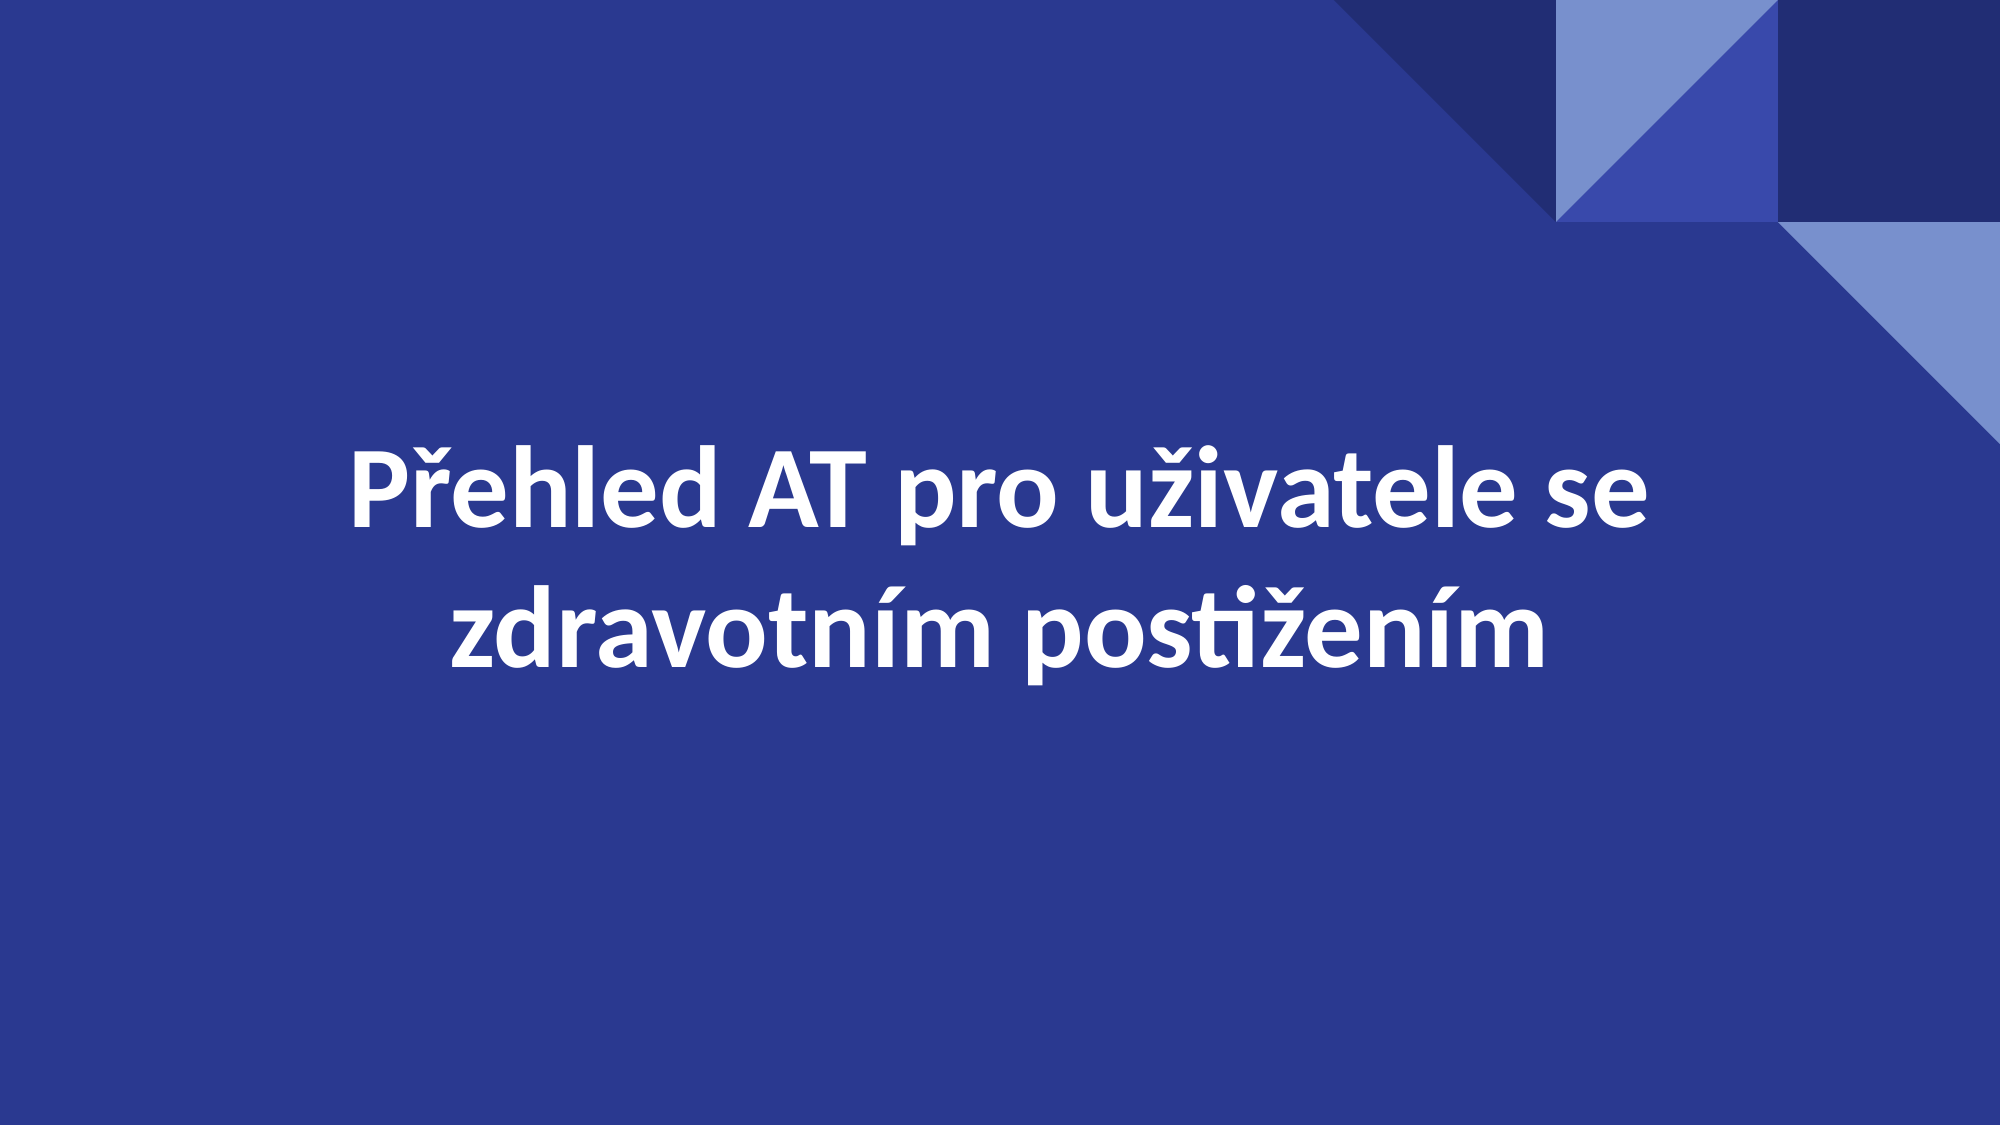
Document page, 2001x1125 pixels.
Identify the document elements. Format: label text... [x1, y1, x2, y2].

title Přehled AT pro uživatele se zdravotním postižením [249, 363, 1750, 699]
